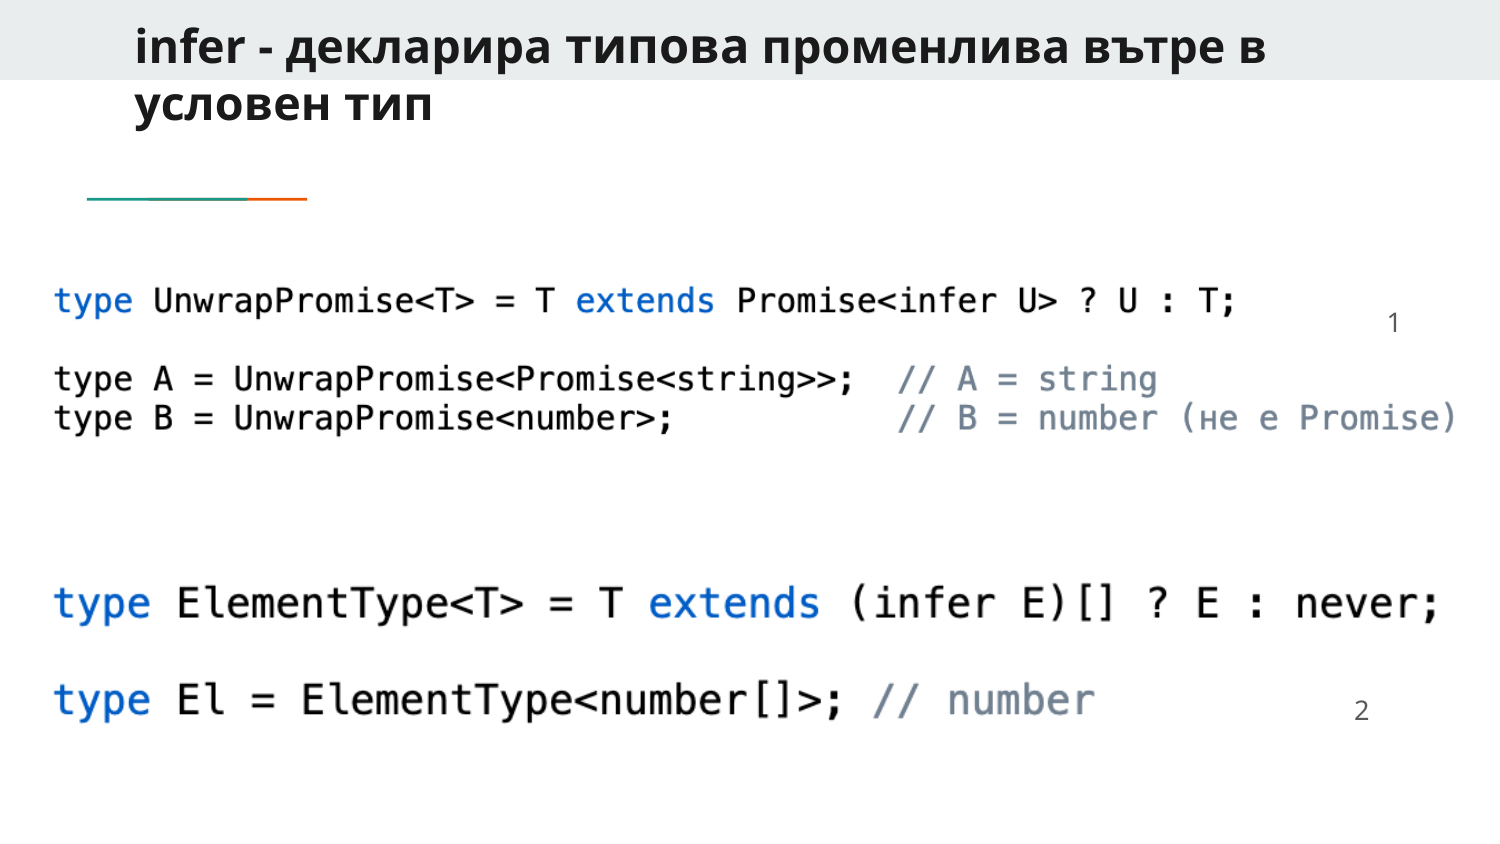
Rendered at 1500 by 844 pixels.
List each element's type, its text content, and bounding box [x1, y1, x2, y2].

picture [35, 252, 1475, 491]
title infer - декларира типова променлива вътре в условен тип [119, 0, 1381, 138]
picture [41, 539, 1469, 760]
